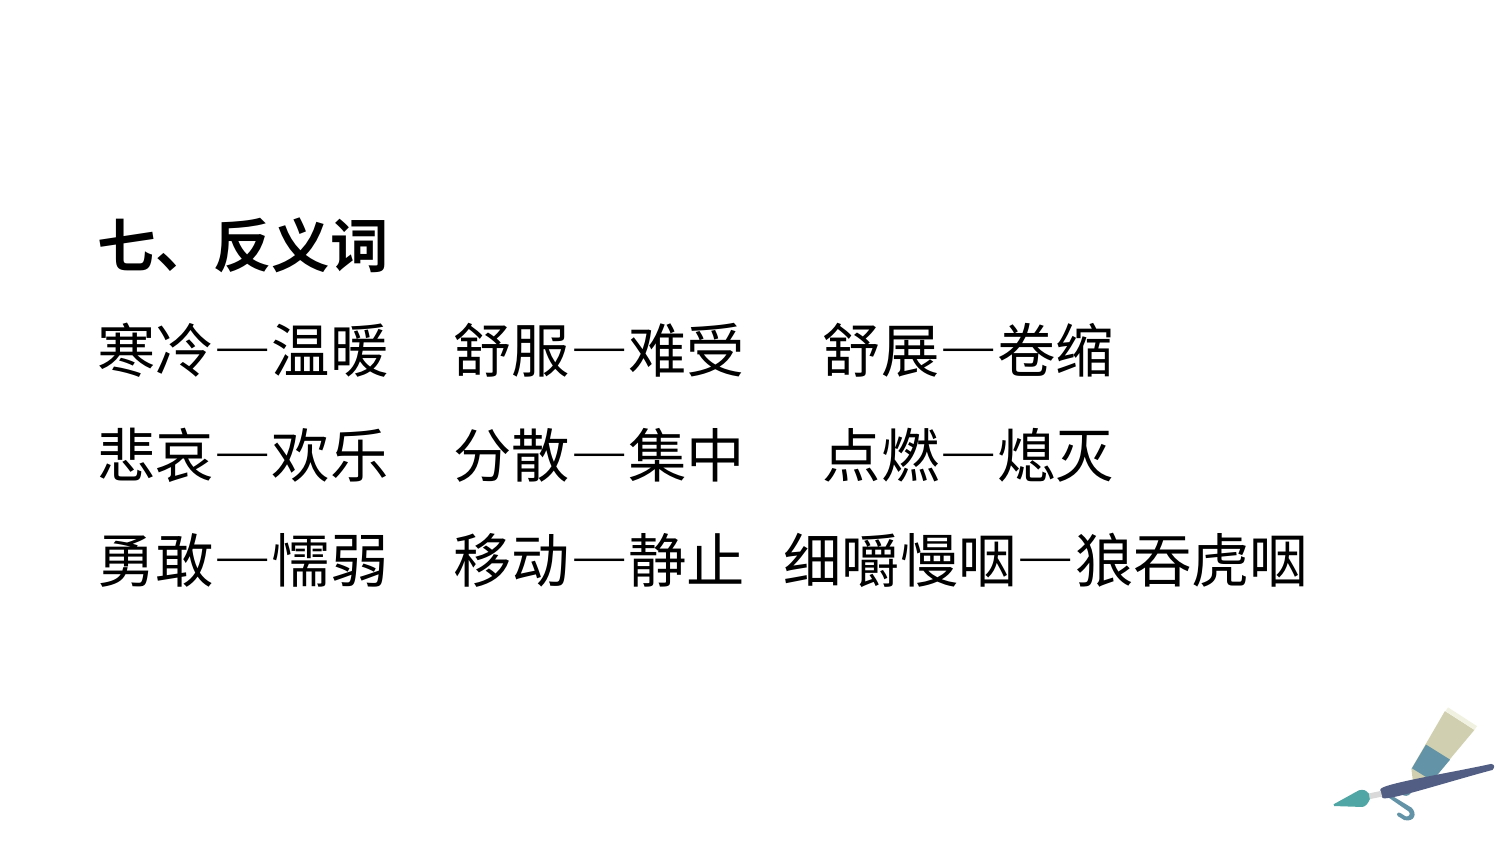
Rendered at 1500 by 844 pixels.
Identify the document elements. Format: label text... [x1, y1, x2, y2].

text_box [1358, 708, 1481, 844]
text_box 七、反义词 寒冷—温暖 舒服—难受 舒展—卷缩 悲哀—欢乐 分散—集中 点燃—熄灭 勇敢—懦弱 移动—静止 细嚼慢咽—狼吞虎咽 [82, 167, 1369, 602]
